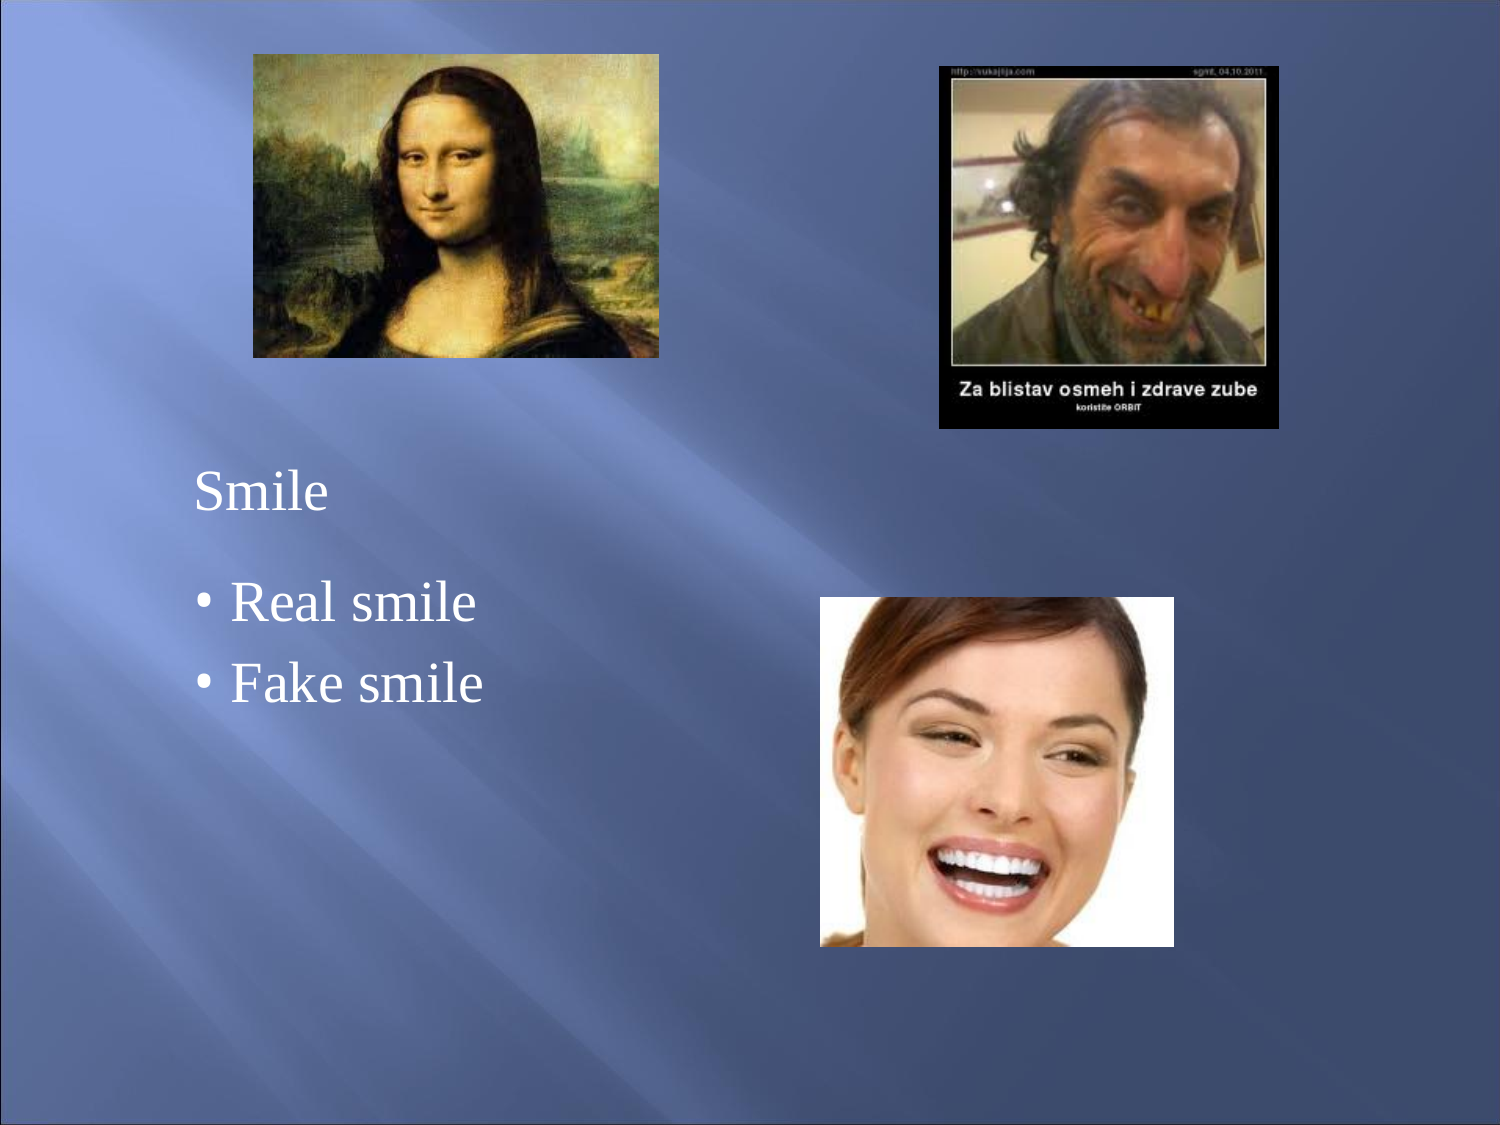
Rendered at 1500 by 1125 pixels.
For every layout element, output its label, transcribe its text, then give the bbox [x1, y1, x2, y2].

list Smile • Real smile • Fake smile [155, 444, 1500, 1125]
picture [820, 597, 1175, 947]
picture [0, 0, 1500, 1125]
